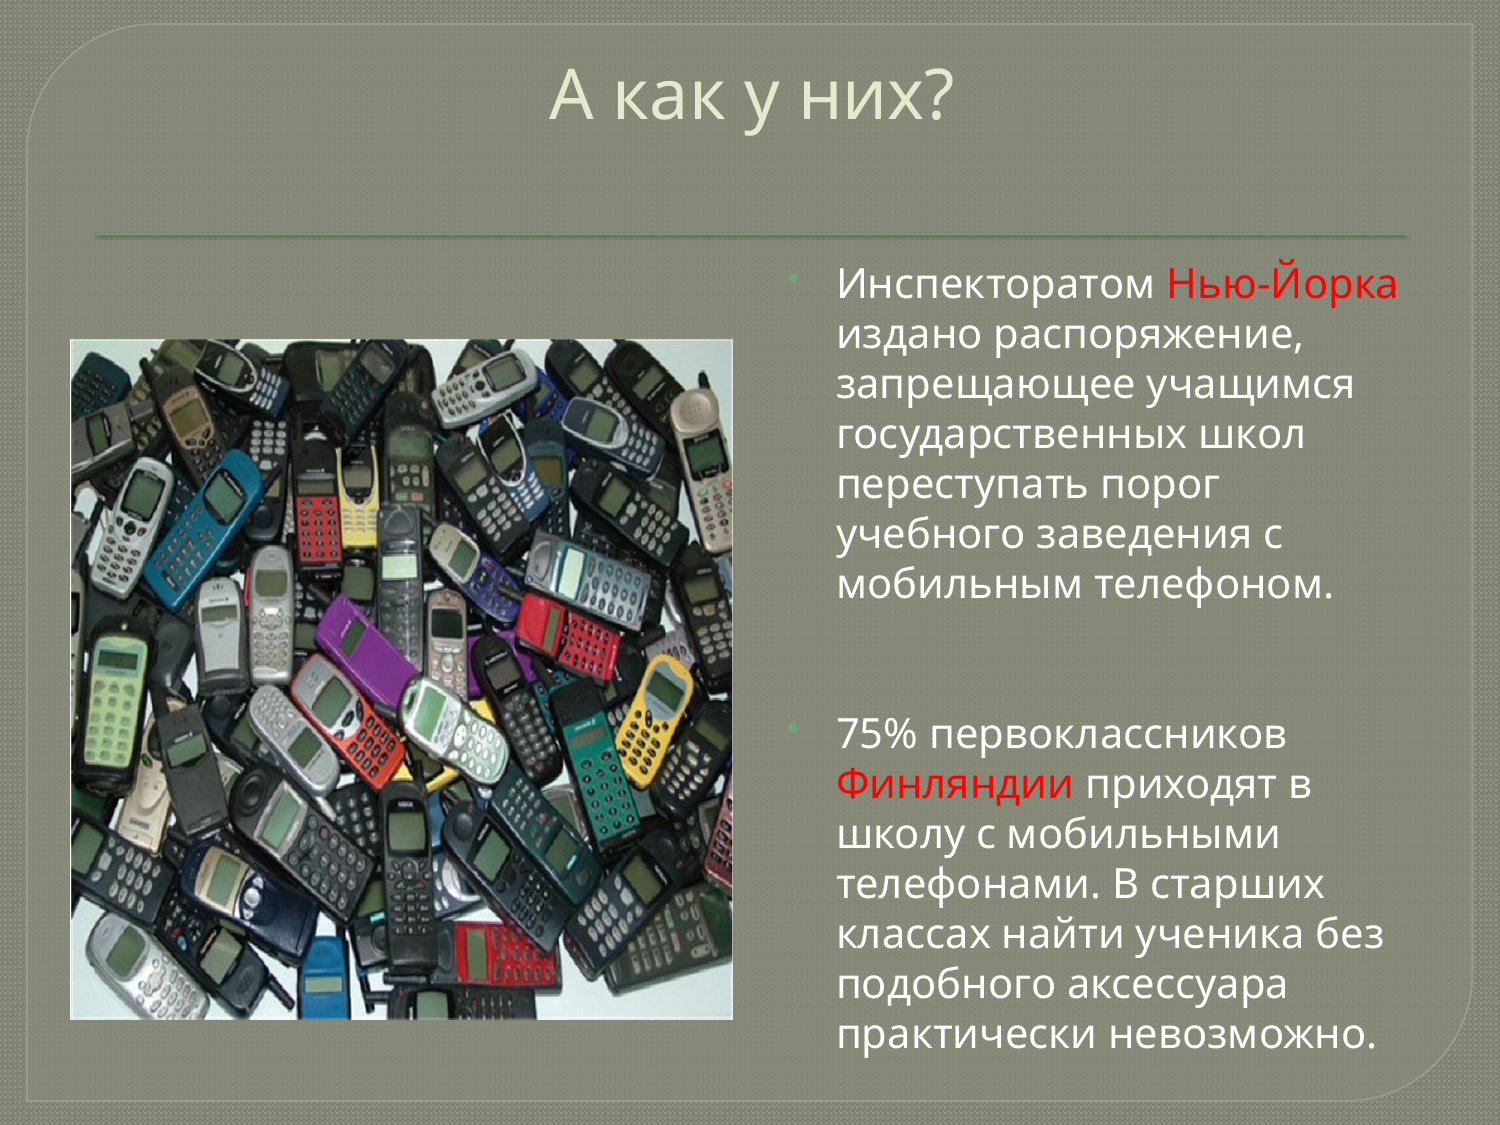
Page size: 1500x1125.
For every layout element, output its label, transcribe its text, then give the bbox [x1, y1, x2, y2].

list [70, 339, 733, 1020]
list Инспекторатом Нью-Йорка издано распоряжение, запрещающее учащимся государственных школ переступать порог учебного заведения с мобильным телефоном. 75% первоклассников Финляндии приходят в школу с мобильными телефонами. В старших классах найти ученика без подобного аксессуара практически невозможно. [773, 199, 1436, 1079]
title А как у них? [75, 41, 1425, 141]
